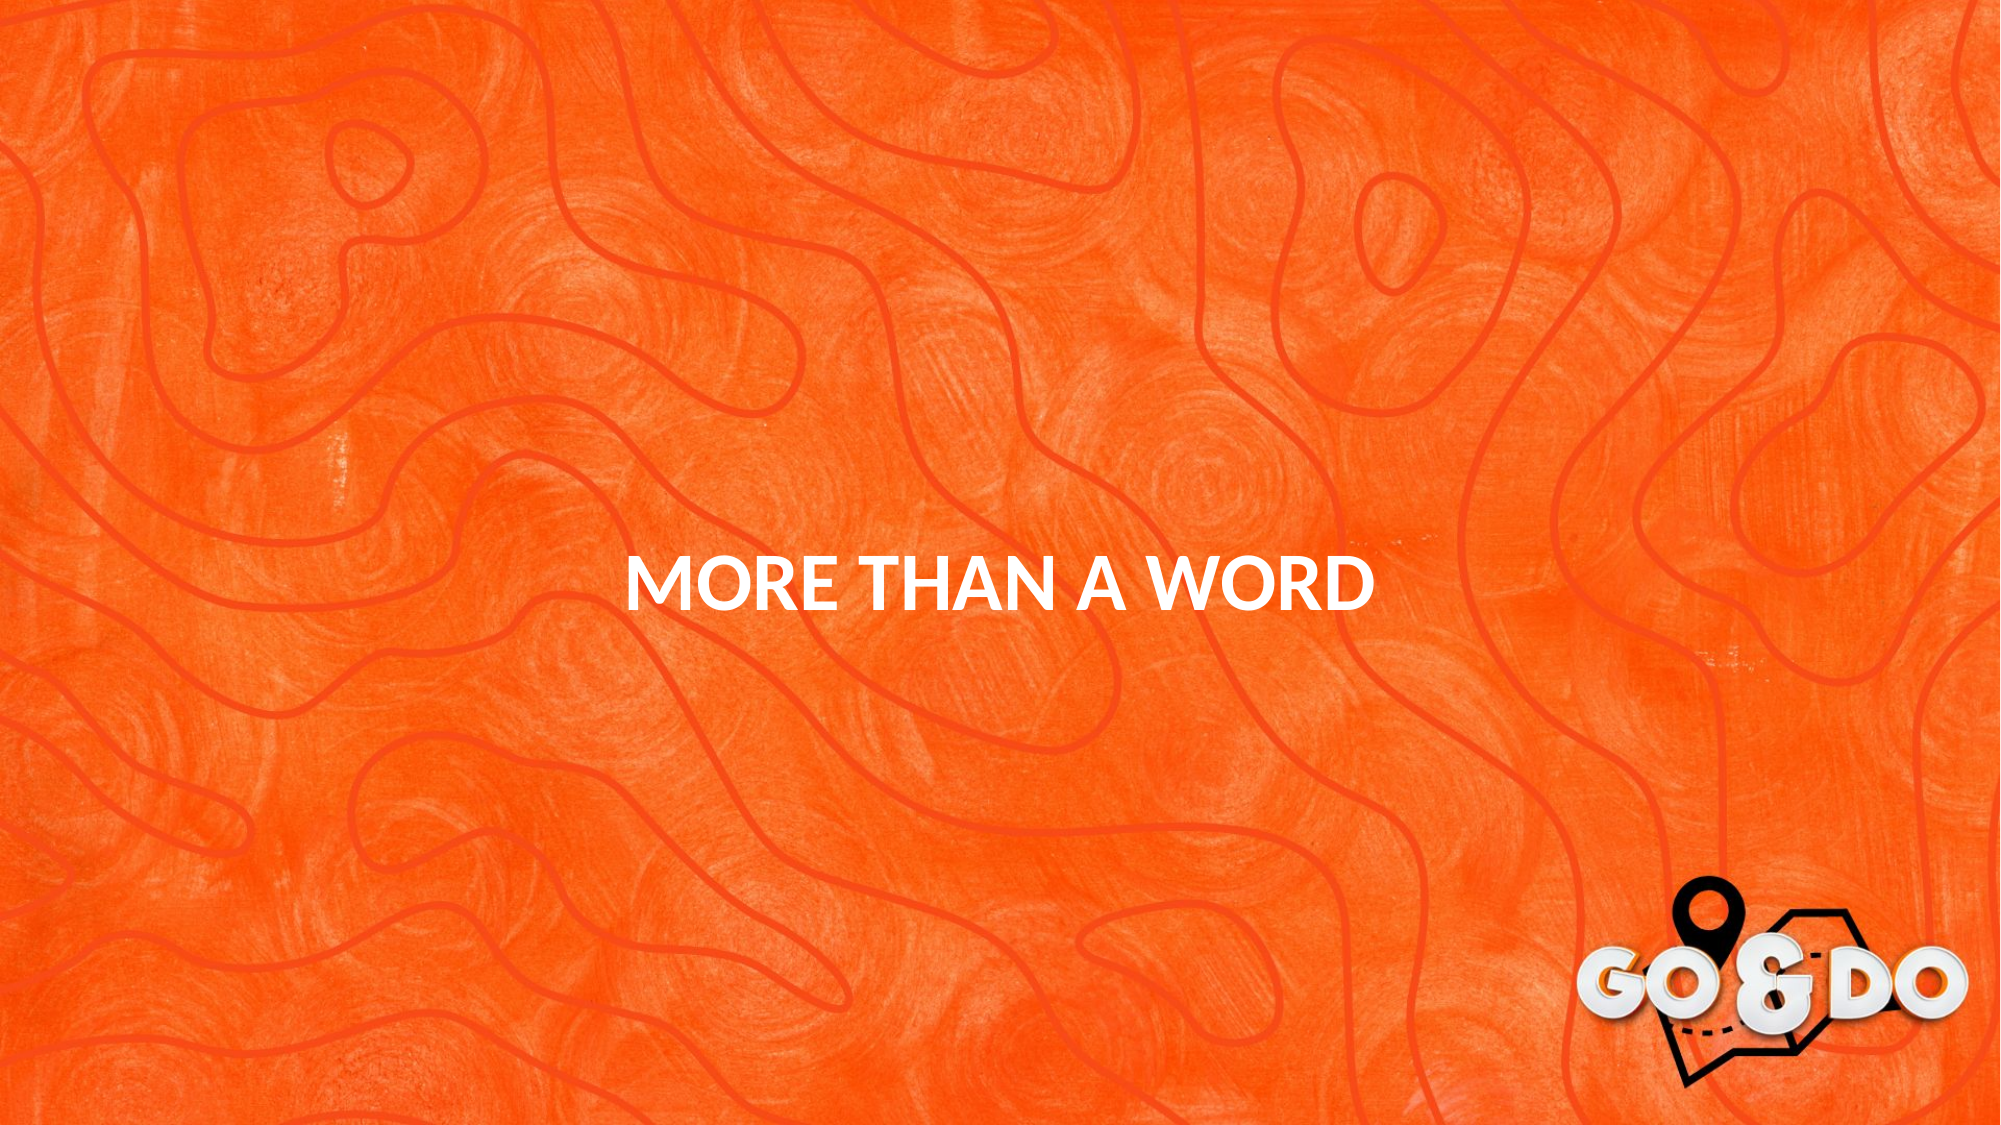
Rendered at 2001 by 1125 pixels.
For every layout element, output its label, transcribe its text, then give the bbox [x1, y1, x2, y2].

picture [0, 0, 2001, 1125]
list MORE THAN A WORD [137, 299, 1863, 1014]
